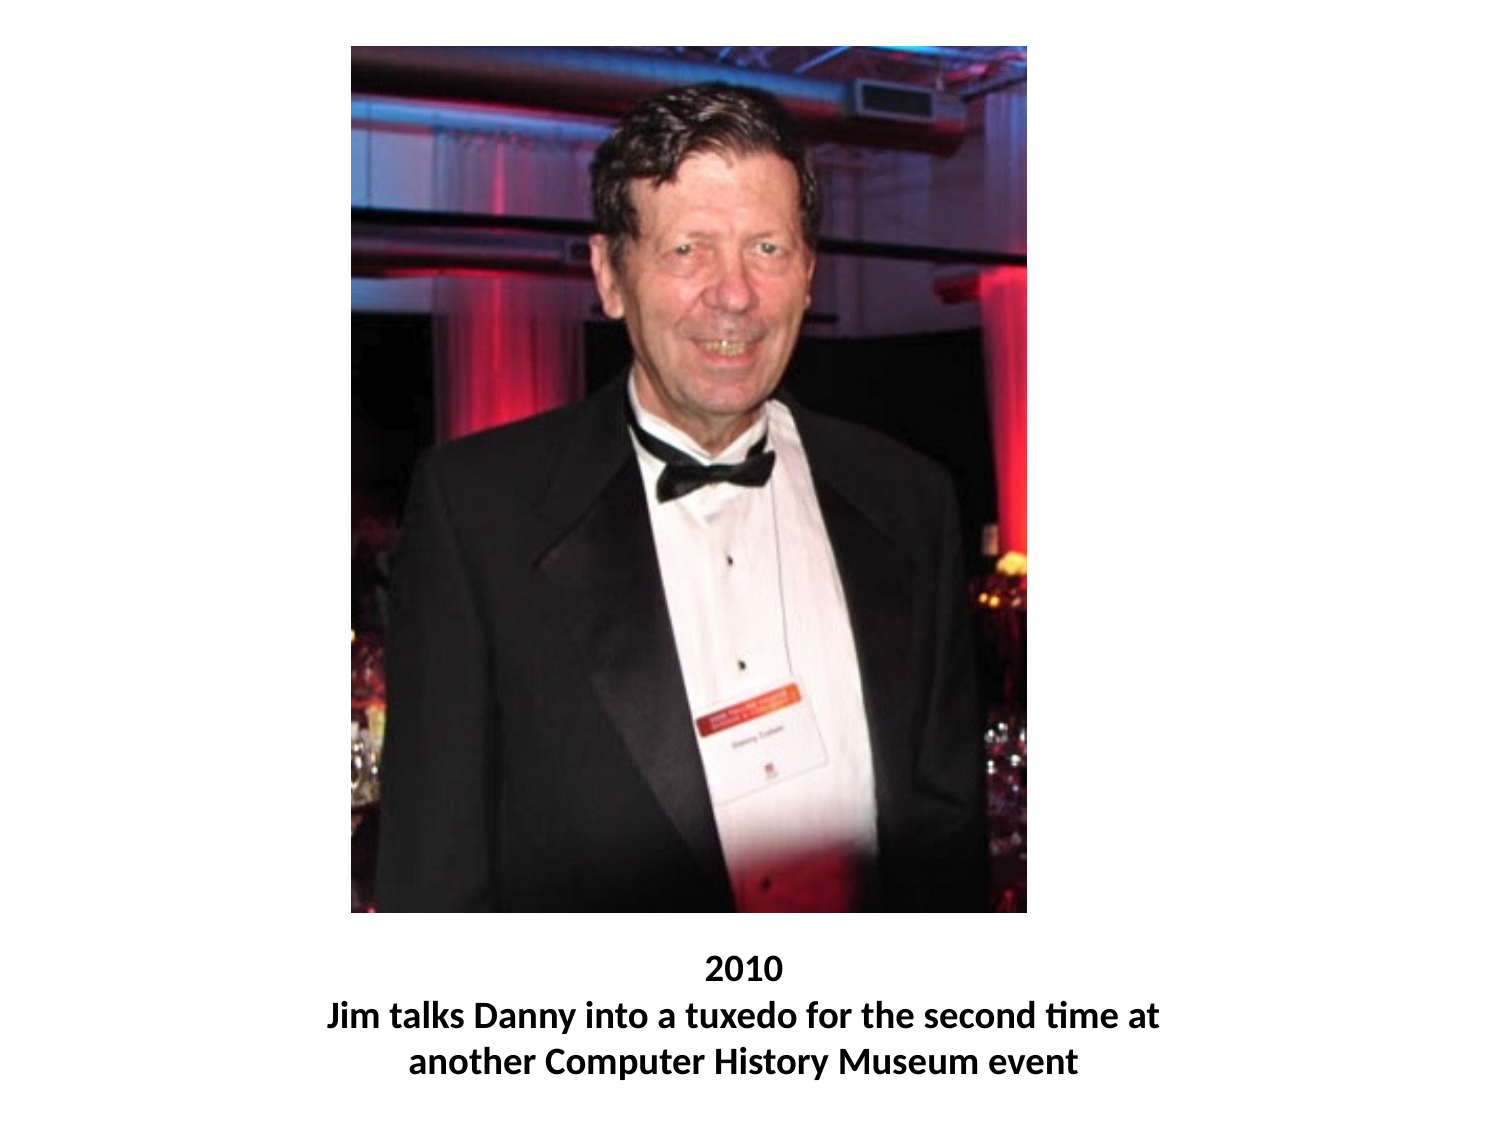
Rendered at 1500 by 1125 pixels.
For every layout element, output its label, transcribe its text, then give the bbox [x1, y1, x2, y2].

title 2010 Jim talks Danny into a tuxedo for the second time at another Computer History Museum event [294, 935, 1194, 1091]
picture [111, 45, 1267, 913]
